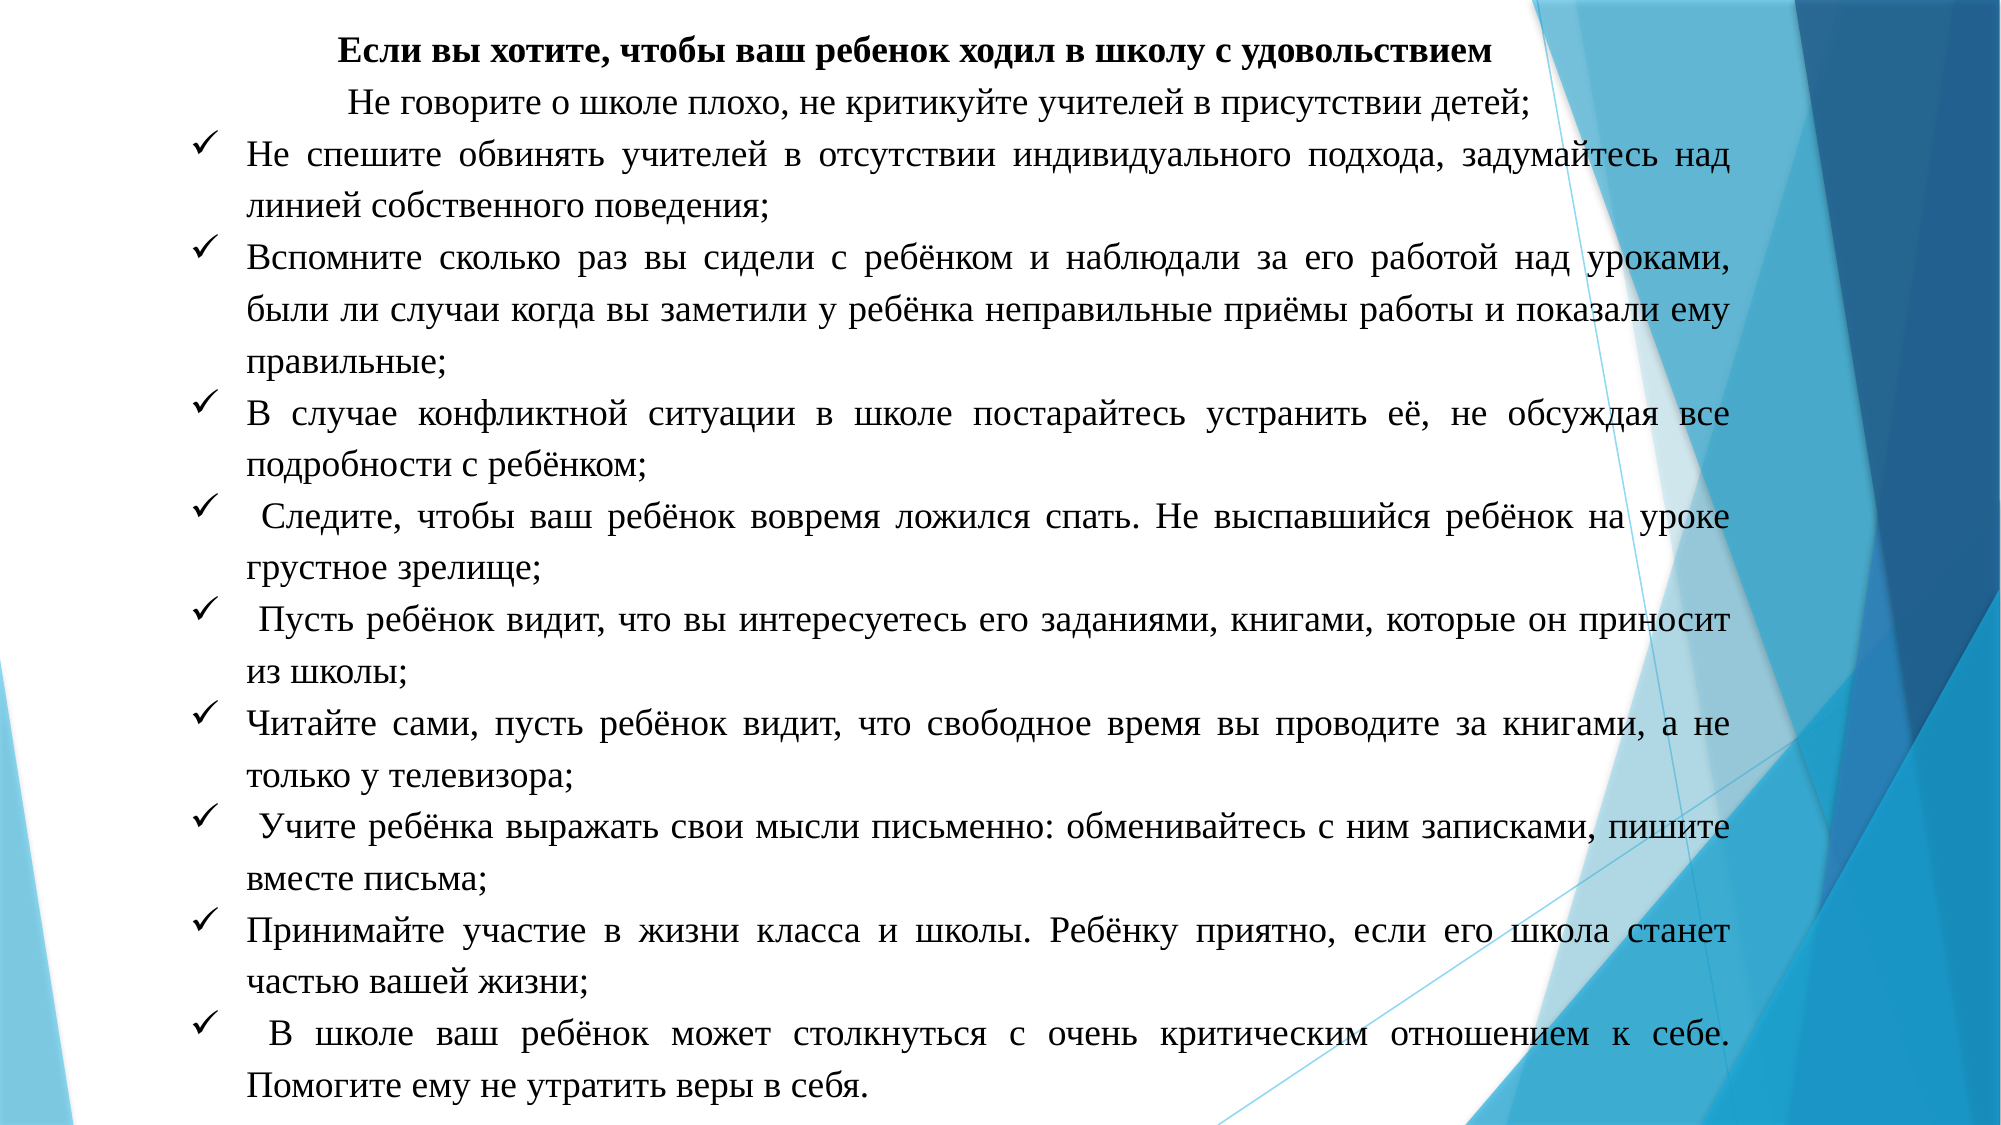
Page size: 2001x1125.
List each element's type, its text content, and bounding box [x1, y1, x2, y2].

text_box Если вы хотите, чтобы ваш ребенок ходил в школу с удовольствием Не говорите о школе плохо, не критикуйте учителей в присутствии детей; Не спешите обвинять учителей в отсутствии индивидуального подхода, задумайтесь над линией собственного поведения; Вспомните сколько раз вы сидели с ребёнком и наблюдали за его работой над уроками, были ли случаи когда вы заметили у ребёнка неправильные приёмы работы и показали ему правильные; В случае конфликтной ситуации в школе постарайтесь устранить её, не обсуждая все подробности с ребёнком; Следите, чтобы ваш ребёнок вовремя ложился спать. Не выспавшийся ребёнок на уроке грустное зрелище; Пусть ребёнок видит, что вы интересуетесь его заданиями, книгами, которые он приносит из школы; Читайте сами, пусть ребёнок видит, что свободное время вы проводите за книгами, а не только у телевизора; Учите ребёнка выражать свои мысли письменно: обменивайтесь с ним записками, пишите вместе письма; Принимайте участие в жизни класса и школы. Ребёнку приятно, если его школа станет частью вашей жизни; В школе ваш ребёнок может столкнуться с очень критическим отношением к себе. Помогите ему не утратить веры в себя. [175, 0, 1748, 1125]
